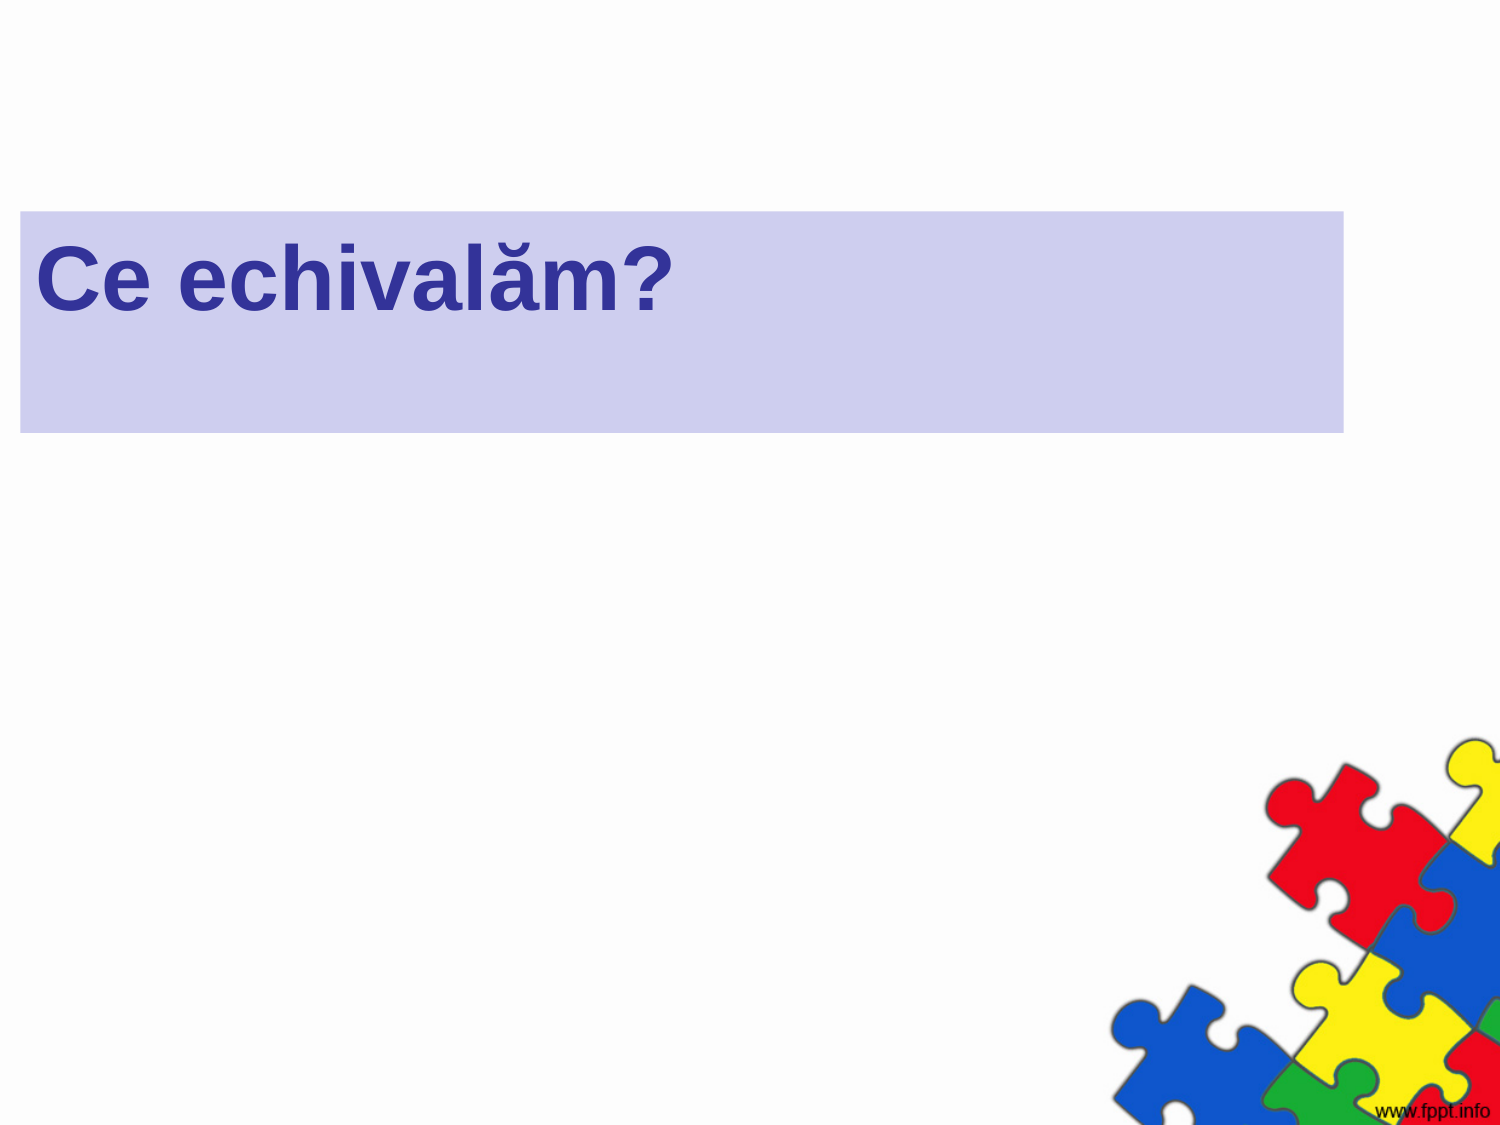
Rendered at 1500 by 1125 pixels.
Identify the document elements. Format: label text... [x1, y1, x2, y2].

picture [0, 0, 1500, 1125]
text_box Ce echivalăm? [20, 211, 1344, 433]
